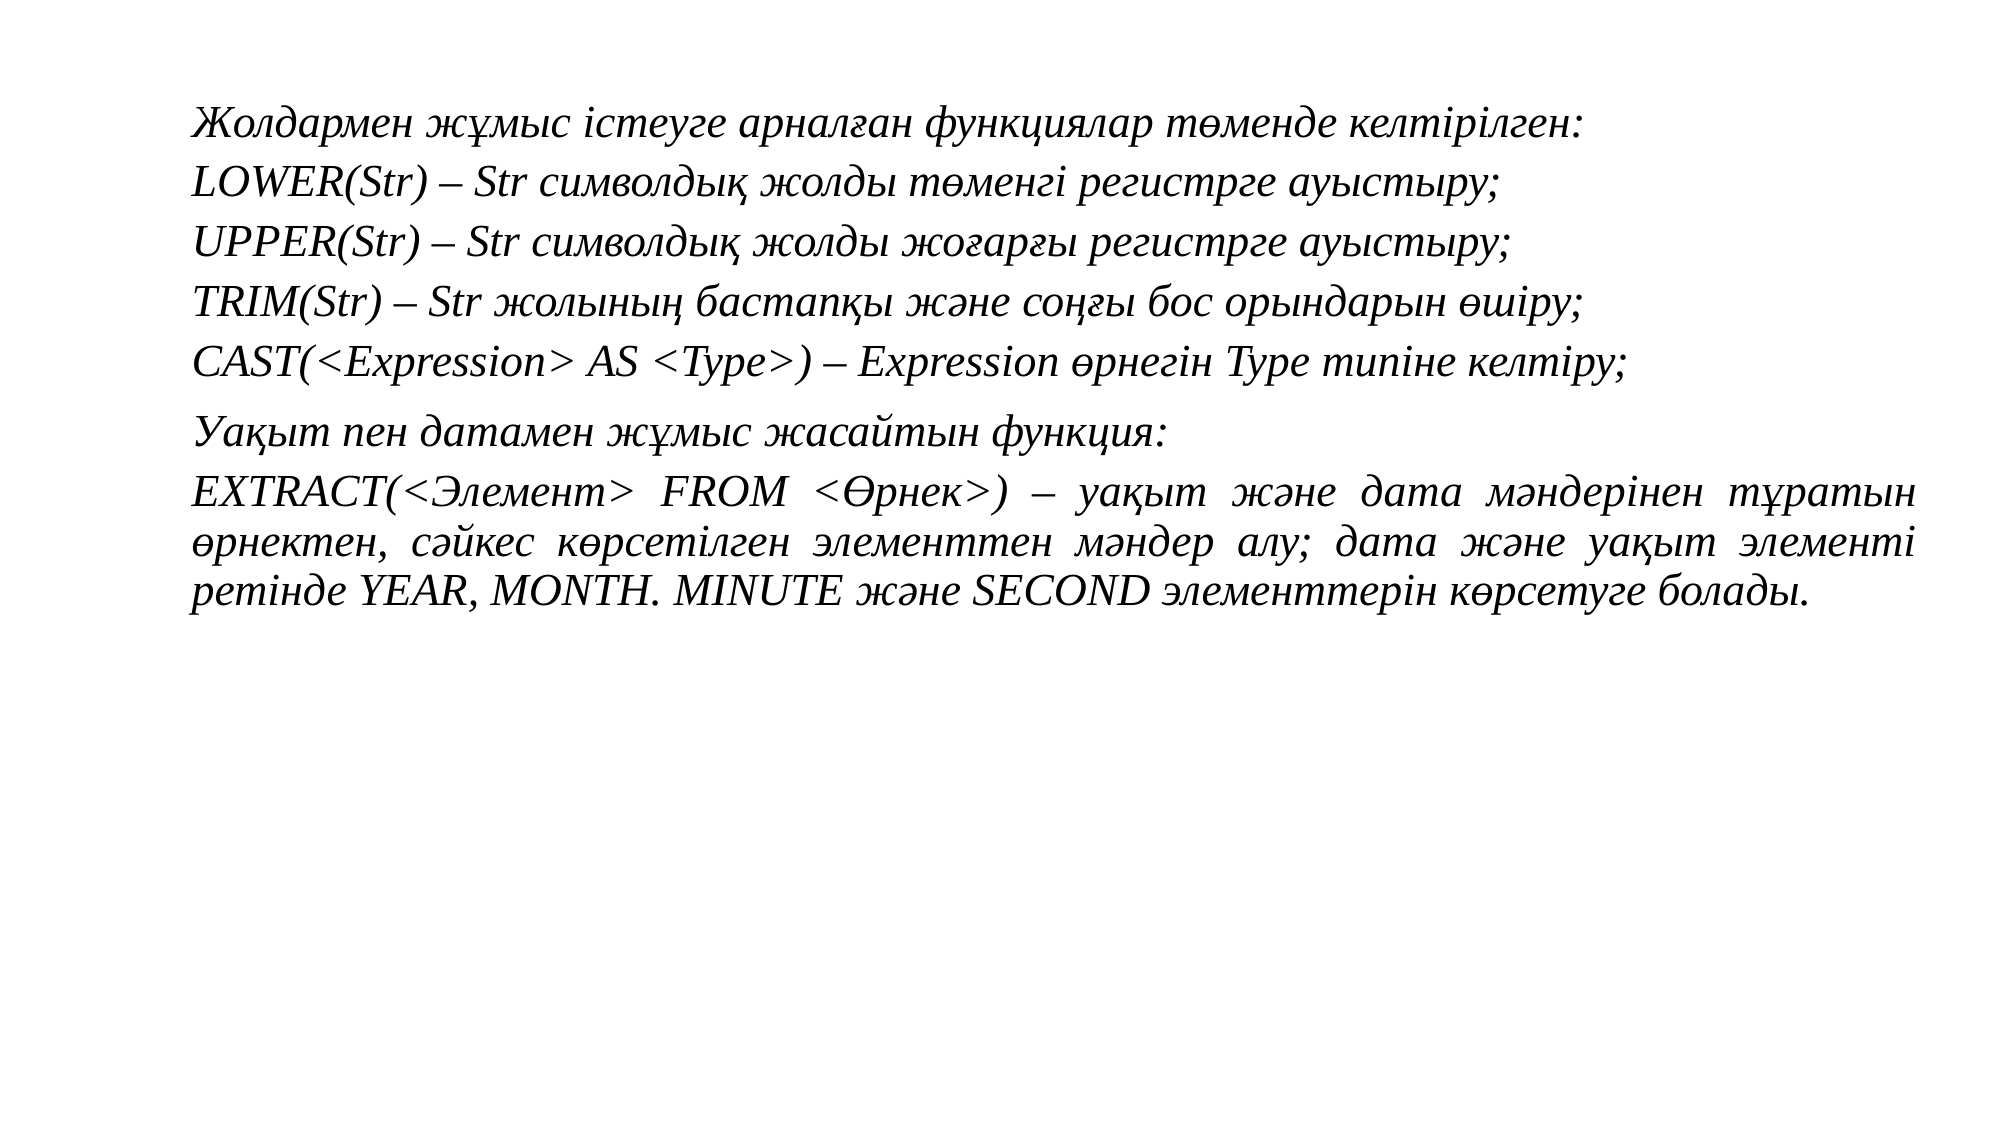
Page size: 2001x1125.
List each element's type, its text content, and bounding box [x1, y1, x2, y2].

list Жолдармен жұмыс істеуге арналған функциялар төменде келтірілген: LOWER(Str) – Str символдық жолды төменгі регистрге ауыстыру; UPPER(Str) – Str символдық жолды жоғарғы регистрге ауыстыру; TRIM(Str) – Str жолының бастапқы және соңғы бос орындарын өшіру; CAST(<Expression> AS <Type>) – Expression өрнегін Type типіне келтіру; Уақыт пен датамен жұмыс жасайтын функция: EXTRACT(<Элемент> FROM <Өрнек>) – уақыт және дата мәндерінен тұратын өрнектен, сәйкес көрсетілген элементтен мәндер алу; дата және уақыт элементі ретінде YEAR, MONTH. MINUTE және SECOND элементтерін көрсетуге болады. [176, 90, 1933, 976]
